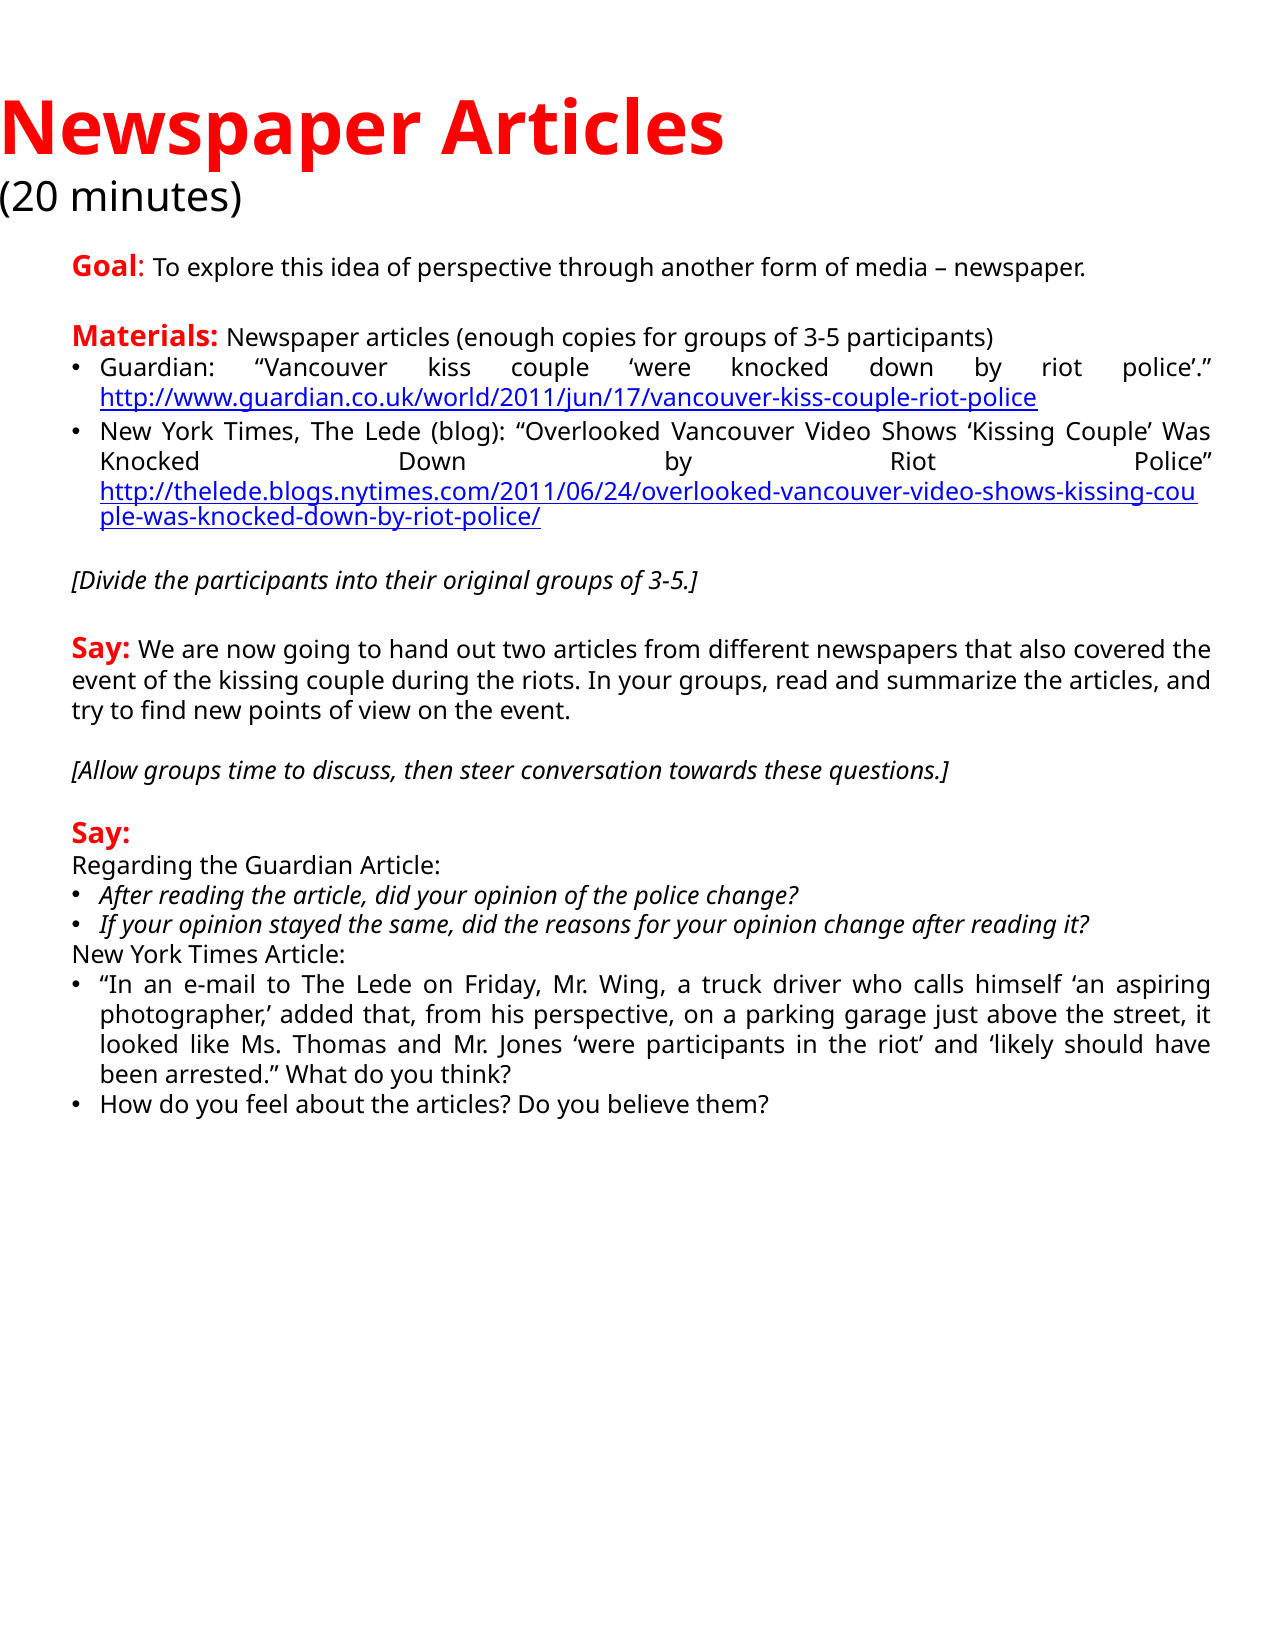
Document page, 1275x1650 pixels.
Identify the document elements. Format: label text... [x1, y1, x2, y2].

text_box Newspaper Articles (20 minutes) [0, 72, 741, 227]
text_box Goal: To explore this idea of perspective through another form of media – newspaper. Materials: Newspaper articles (enough copies for groups of 3-5 participants) Guardian: “Vancouver kiss couple ‘were knocked down by riot police’.” http://www.guardian.co.uk/world/2011/jun/17/vancouver-kiss-couple-riot-police New York Times, The Lede (blog): “Overlooked Vancouver Video Shows ‘Kissing Couple’ Was Knocked Down by Riot Police” http://thelede.blogs.nytimes.com/2011/06/24/overlooked-vancouver-video-shows-kissing-couple-was-knocked-down-by-riot-police/ [Divide the participants into their original groups of 3-5.] Say: We are now going to hand out two articles from different newspapers that also covered the event of the kissing couple during the riots. In your groups, read and summarize the articles, and try to find new points of view on the event. [Allow groups time to discuss, then steer conversation towards these questions.] Say: Regarding the Guardian Article: After reading the article, did your opinion of the police change? If your opinion stayed the same, did the reasons for your opinion change after reading it? New York Times Article: “In an e-mail to The Lede on Friday, Mr. Wing, a truck driver who calls himself ‘an aspiring photographer,’ added that, from his perspective, on a parking garage just above the street, it looked like Ms. Thomas and Mr. Jones ‘were participants in the riot’ and ‘likely should have been arrested.” What do you think? How do you feel about the articles? Do you believe them? [56, 239, 1228, 1131]
